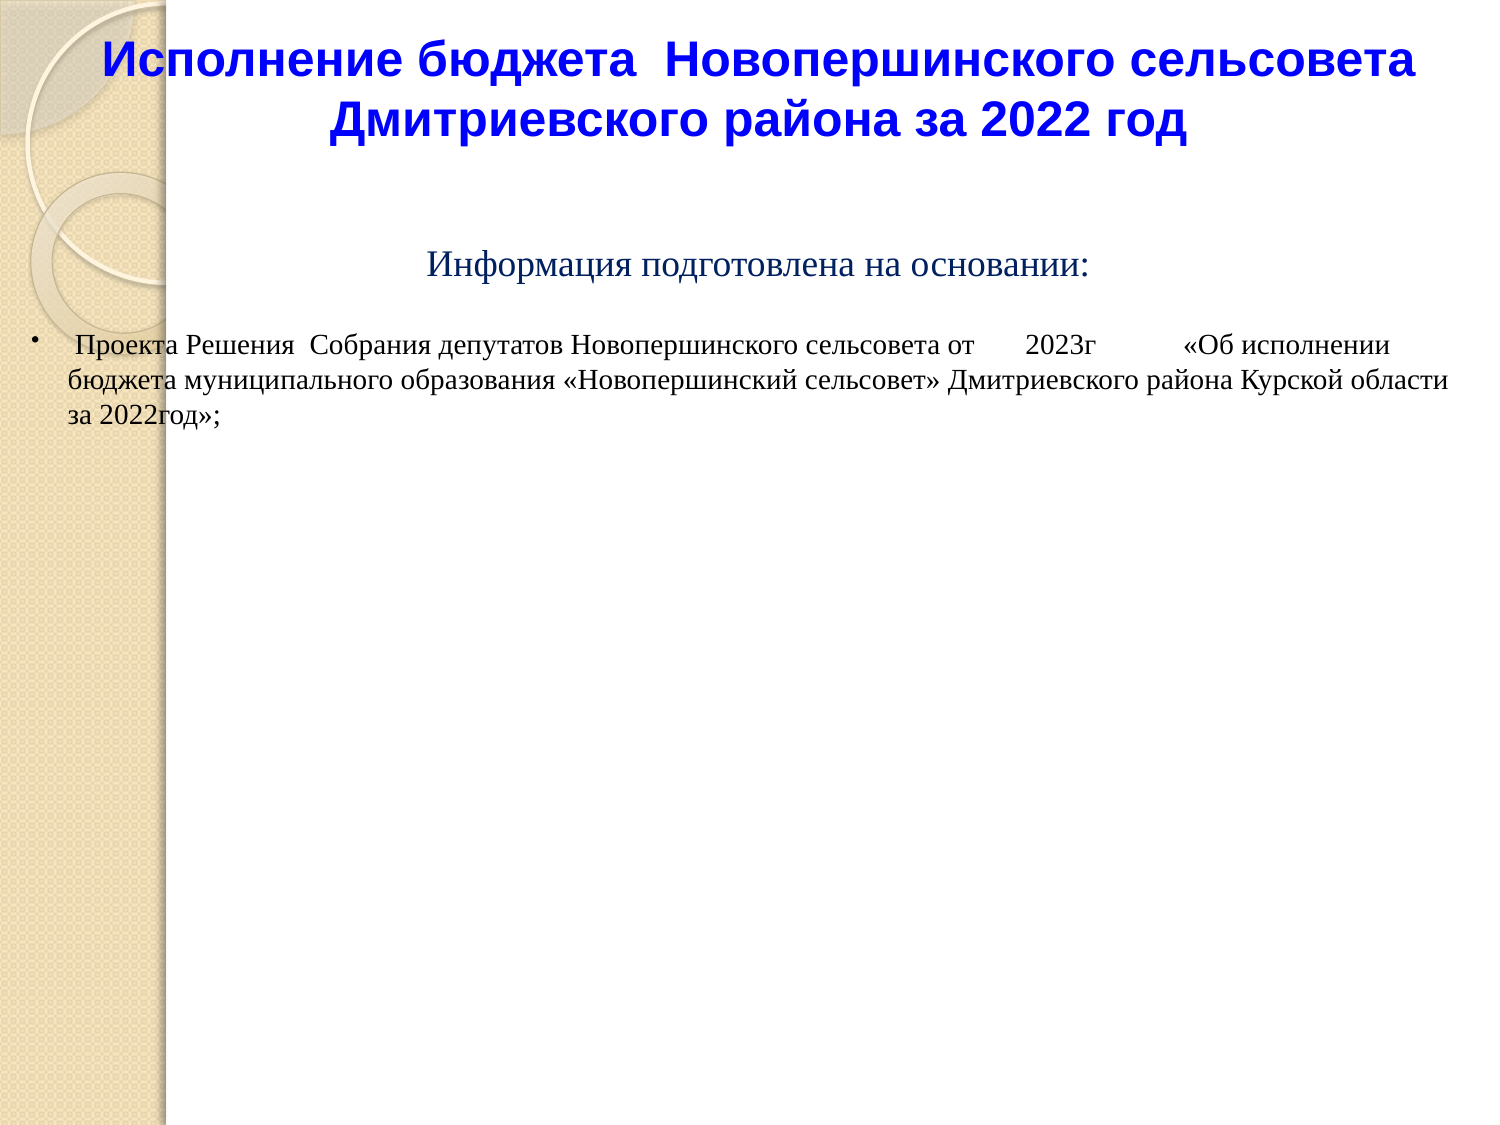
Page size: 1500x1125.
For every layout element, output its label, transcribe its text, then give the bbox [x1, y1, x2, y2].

text_box Исполнение бюджета Новопершинского сельсовета Дмитриевского района за 2022 год [17, 18, 1500, 154]
text_box Информация подготовлена на основании: Проекта Решения Собрания депутатов Новопершинского сельсовета от 2023г «Об исполнении бюджета муниципального образования «Новопершинский сельсовет» Дмитриевского района Курской области за 2022год»; [17, 231, 1500, 792]
